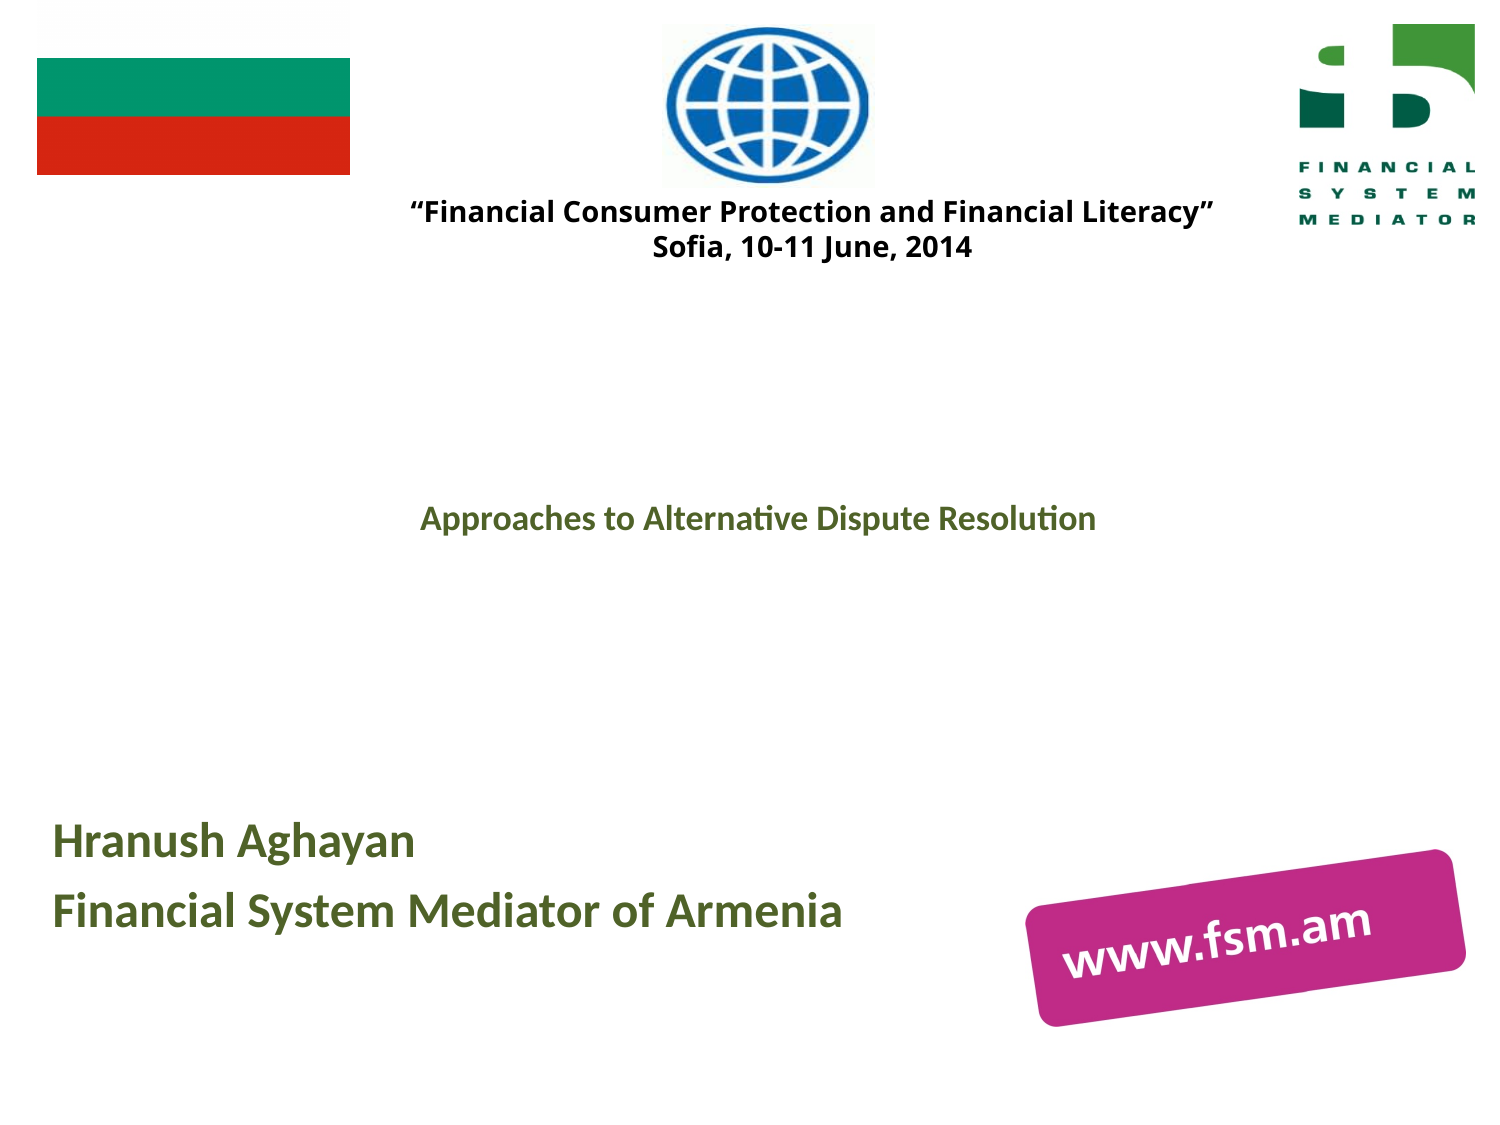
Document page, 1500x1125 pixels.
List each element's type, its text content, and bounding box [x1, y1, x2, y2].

title Approaches to Alternative Dispute Resolution [125, 399, 1400, 642]
picture [37, 0, 351, 176]
subtitle Hranush Aghayan Financial System Mediator of Armenia [37, 800, 950, 1050]
picture [1024, 849, 1466, 1028]
text_box “Financial Consumer Protection and Financial Literacy” Sofia, 10-11 June, 2014 [324, 185, 1300, 271]
picture [662, 24, 876, 188]
picture [1299, 24, 1476, 226]
